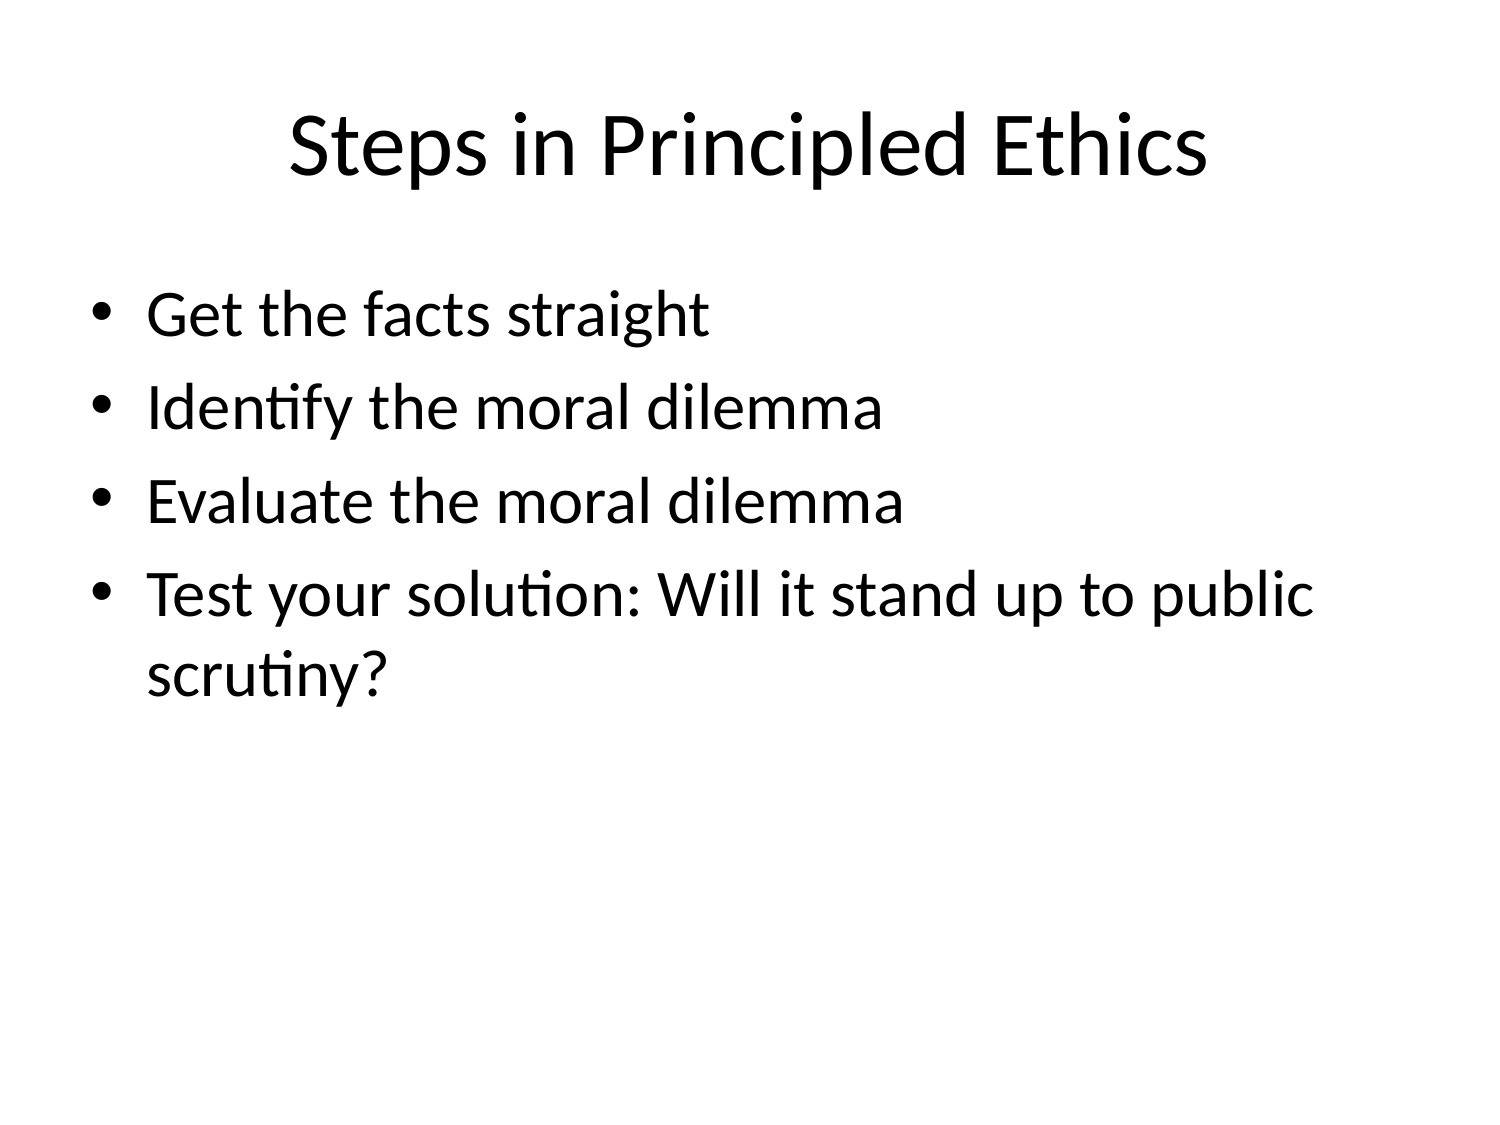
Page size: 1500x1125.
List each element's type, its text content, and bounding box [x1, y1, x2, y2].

list Get the facts straight Identify the moral dilemma Evaluate the moral dilemma Test your solution: Will it stand up to public scrutiny? [75, 262, 1425, 1005]
title Steps in Principled Ethics [75, 45, 1425, 233]
